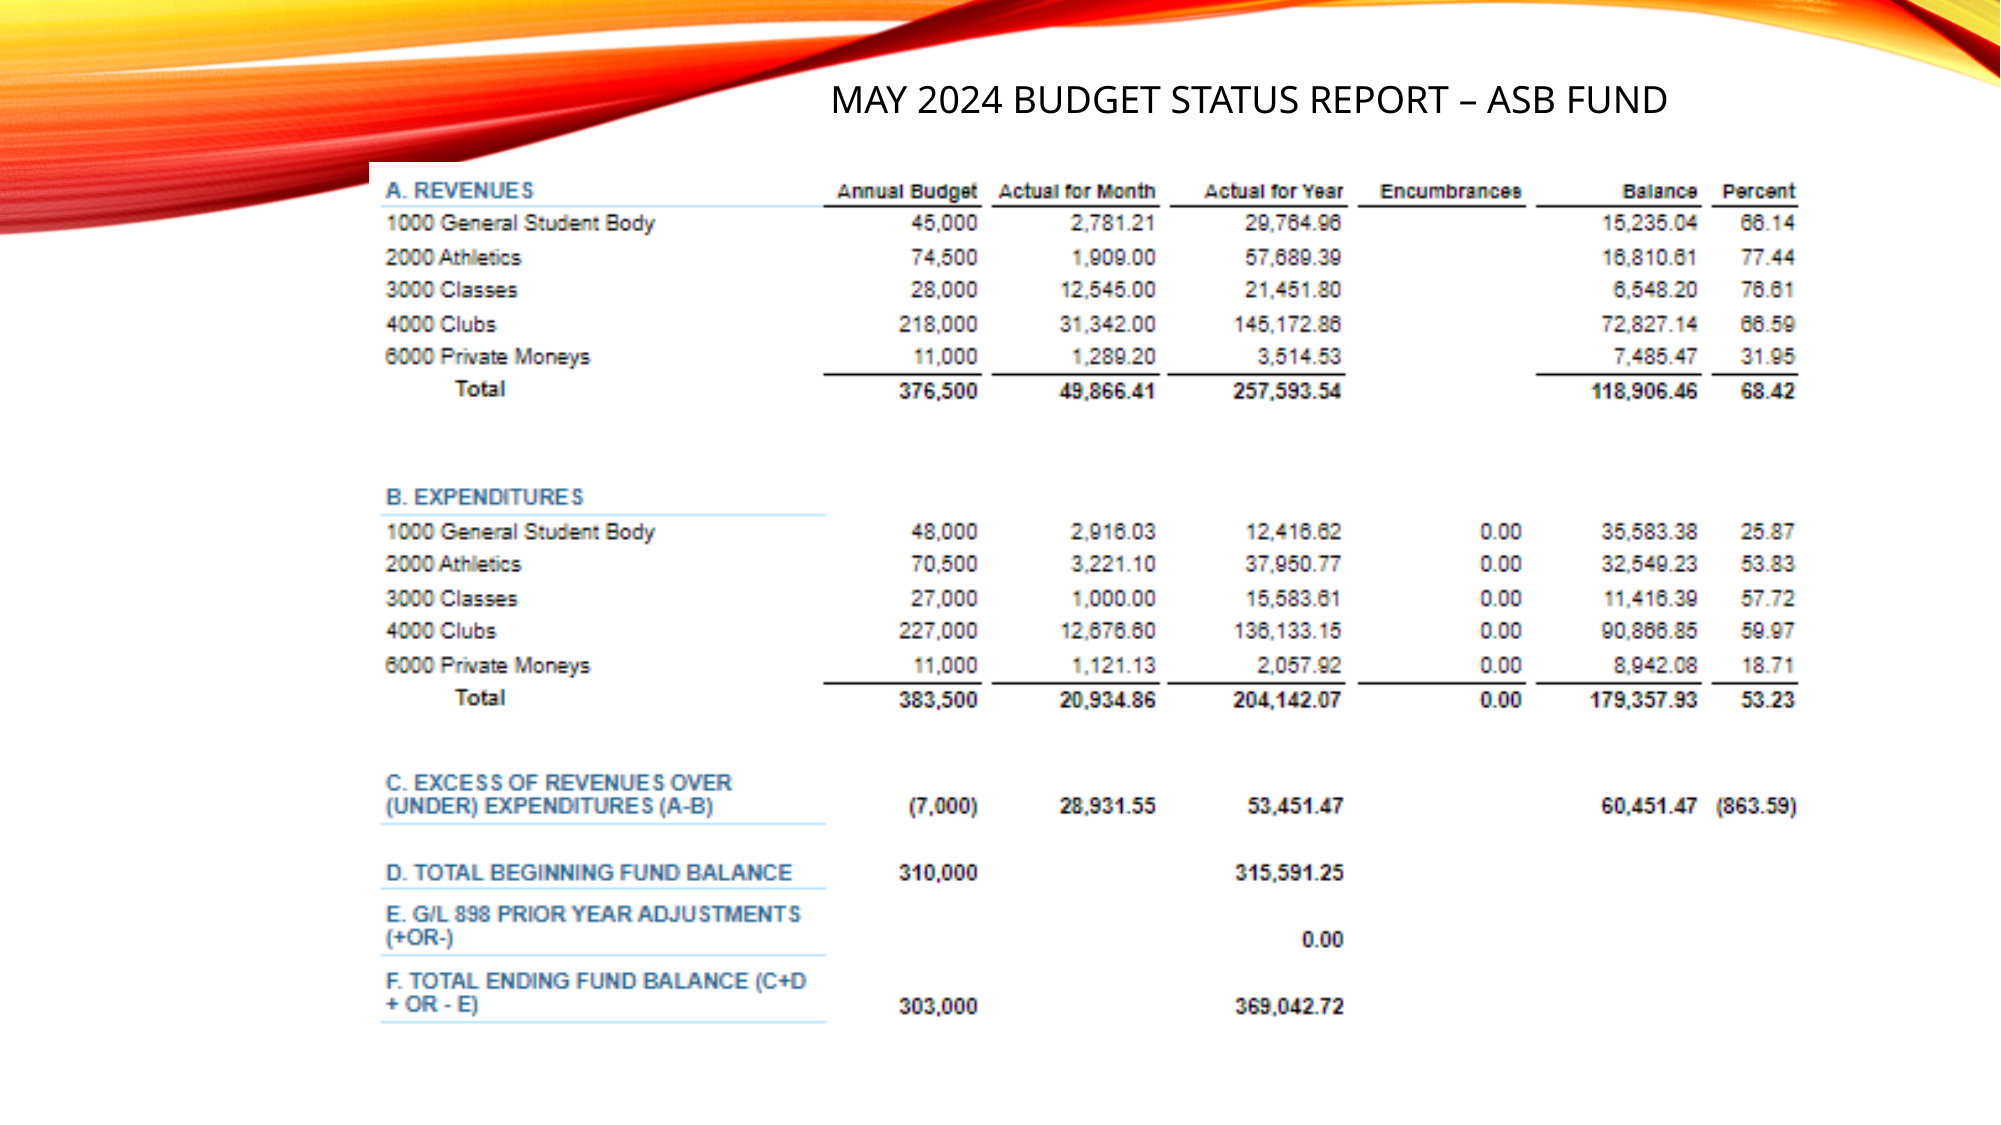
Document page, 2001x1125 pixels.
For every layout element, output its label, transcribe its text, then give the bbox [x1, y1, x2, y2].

picture [0, 0, 2000, 1047]
title MAY 2024 BUDGET STATUS REPORT – ASB FUND [543, 54, 1957, 148]
